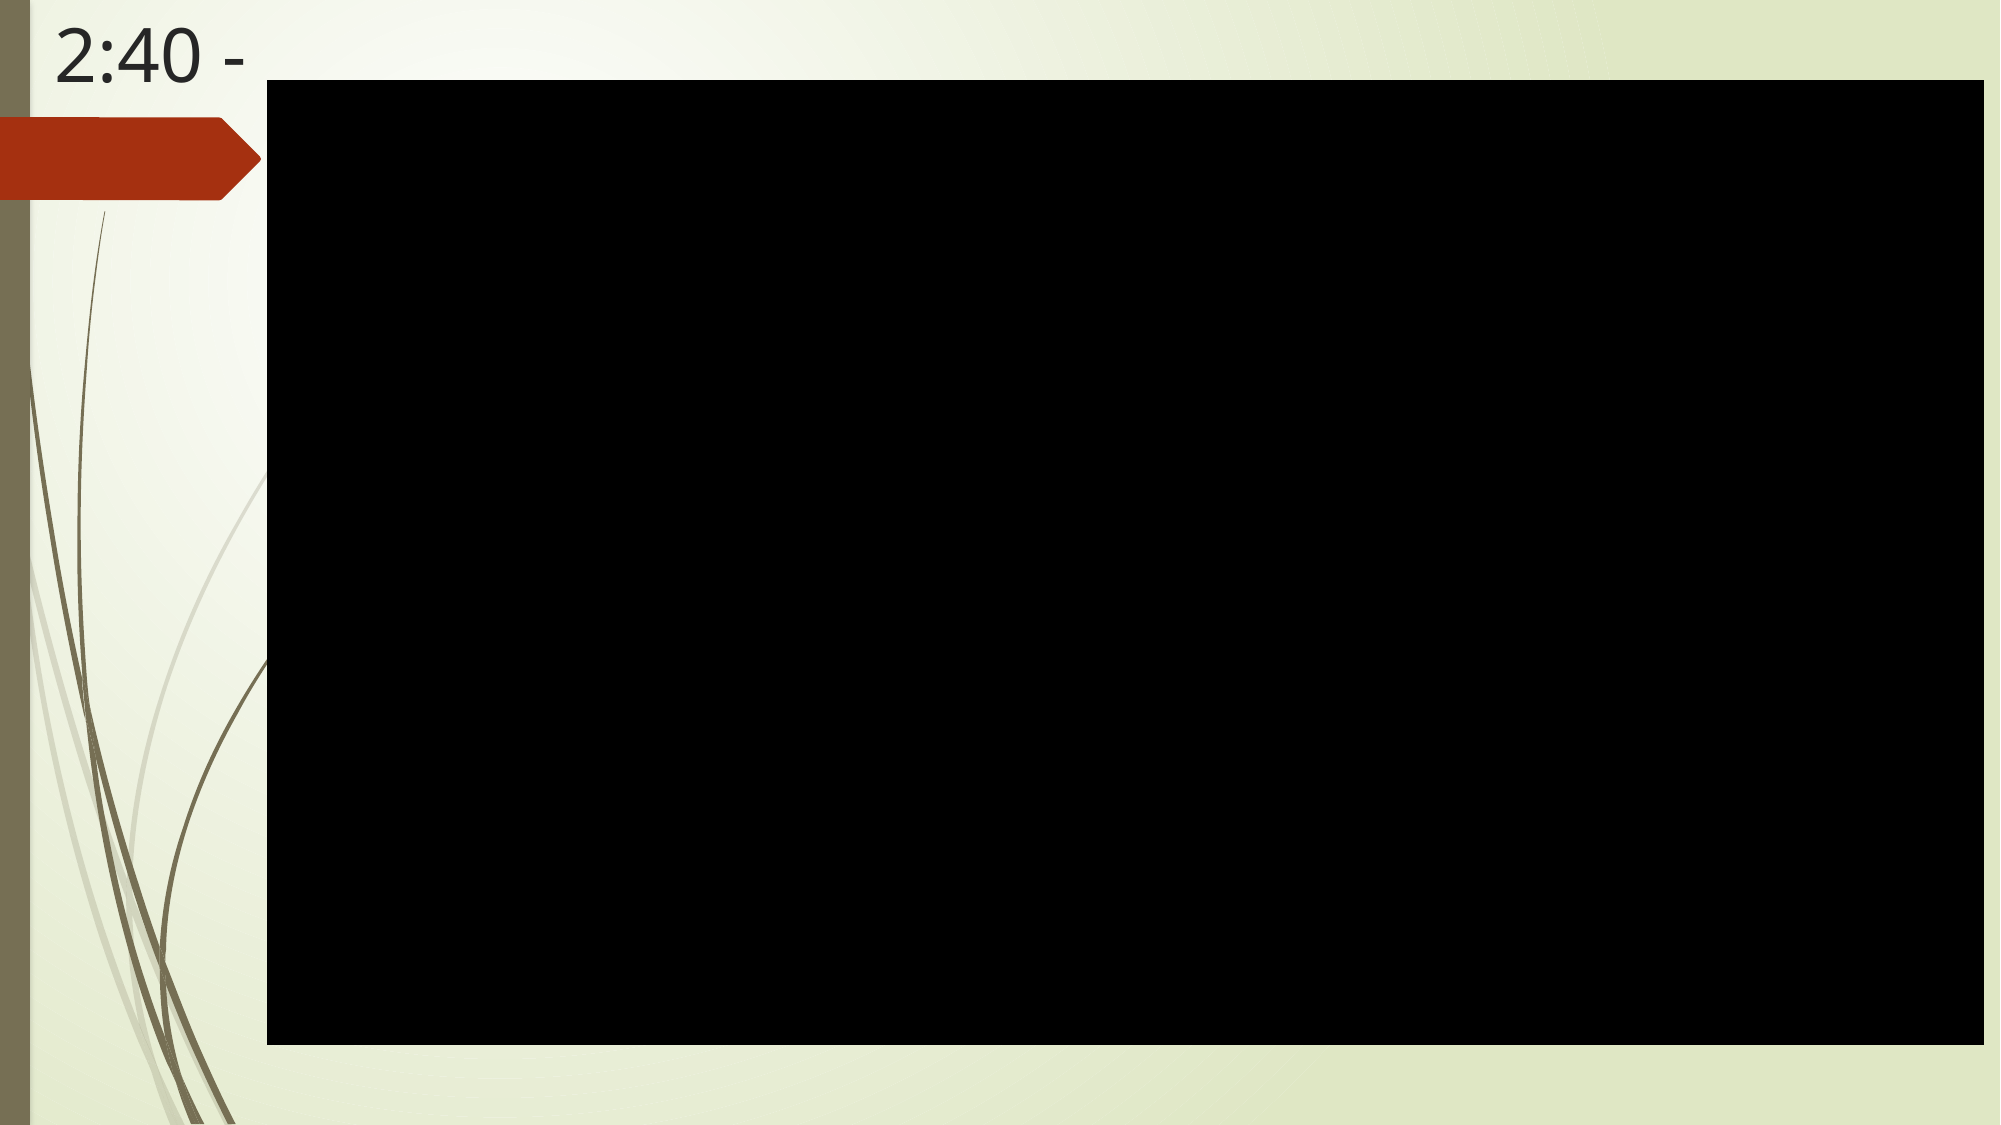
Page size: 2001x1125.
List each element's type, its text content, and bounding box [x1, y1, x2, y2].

title 2:40 - [39, 0, 1502, 211]
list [266, 79, 1985, 1046]
